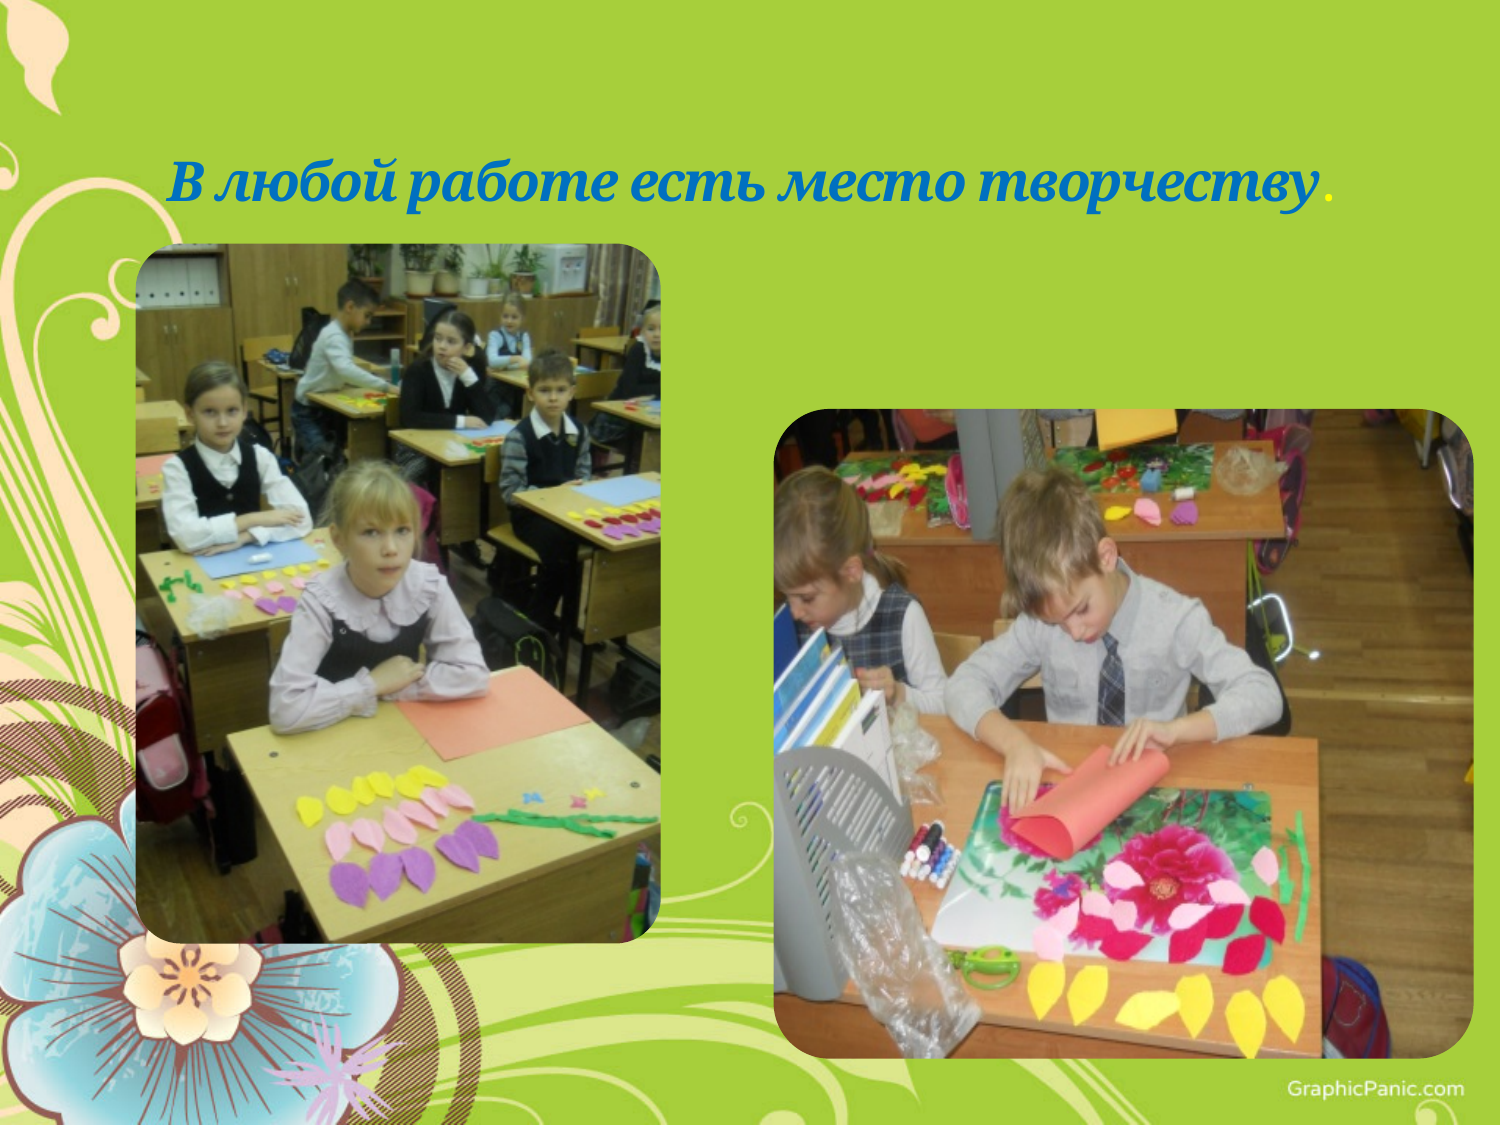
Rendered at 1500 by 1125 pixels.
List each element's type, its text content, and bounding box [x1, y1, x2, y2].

title В любой работе есть место творчеству. [76, 30, 1427, 220]
picture [0, 0, 1500, 1125]
